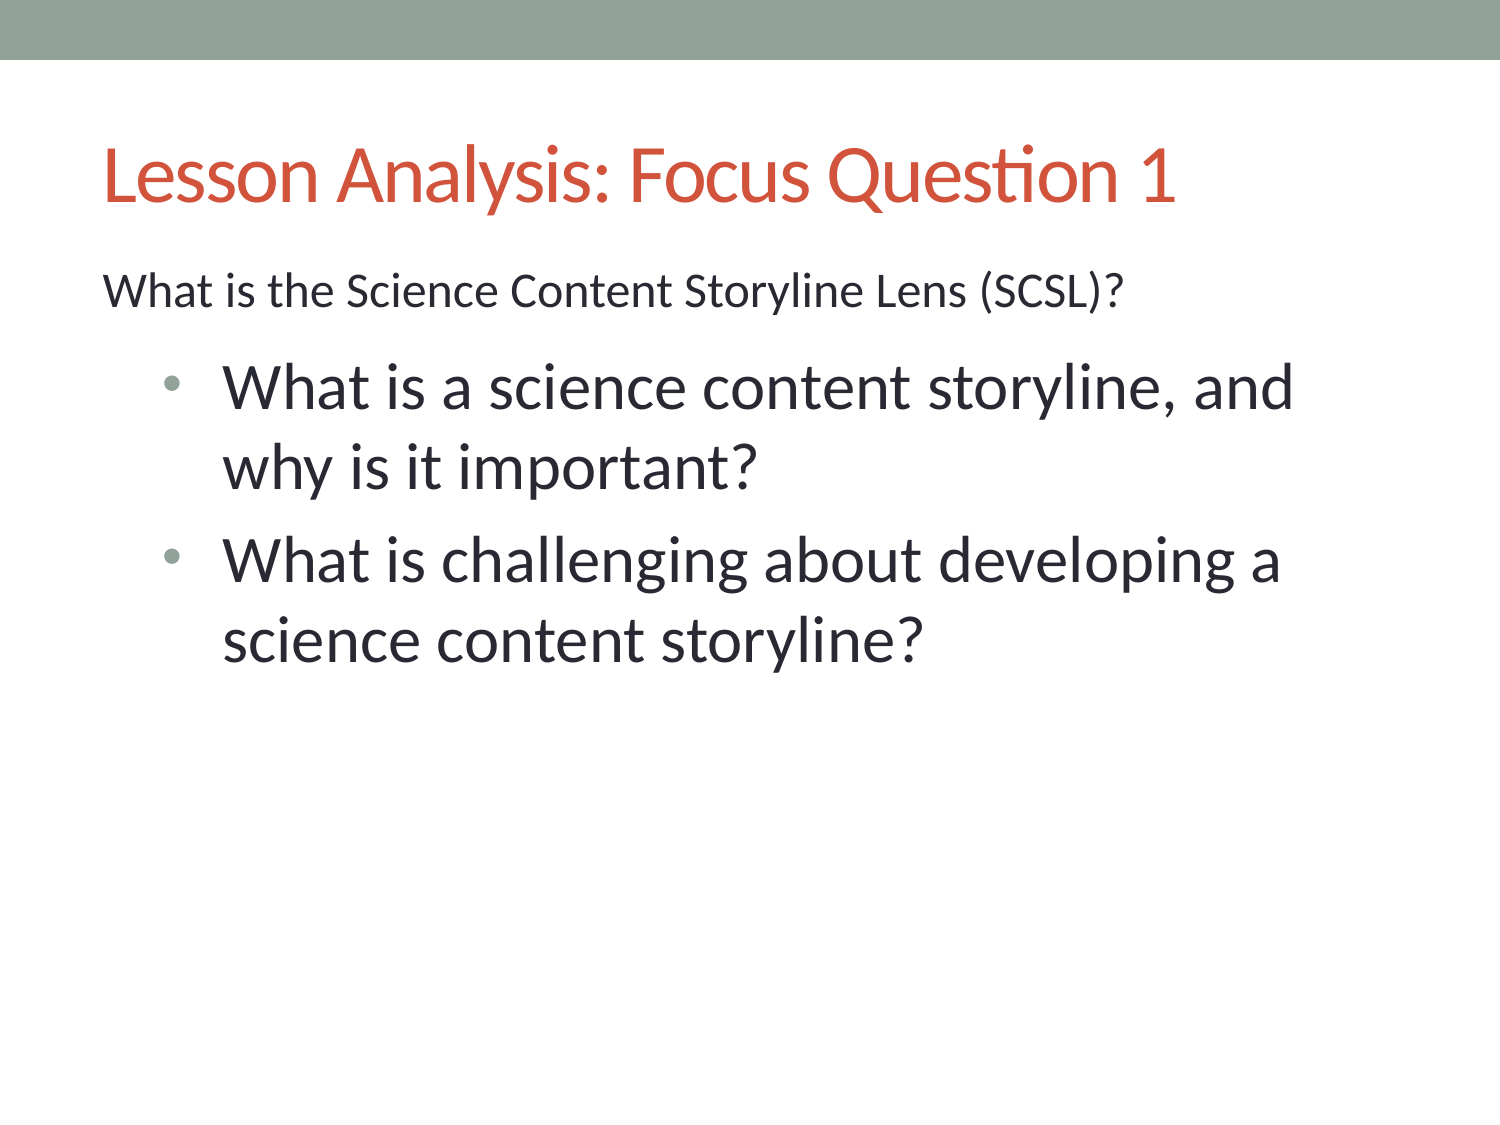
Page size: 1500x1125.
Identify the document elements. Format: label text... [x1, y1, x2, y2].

list What is the Science Content Storyline Lens (SCSL)? What is a science content storyline, and why is it important? What is challenging about developing a science content storyline? [87, 249, 1438, 1050]
title Lesson Analysis: Focus Question 1 [87, 75, 1438, 249]
